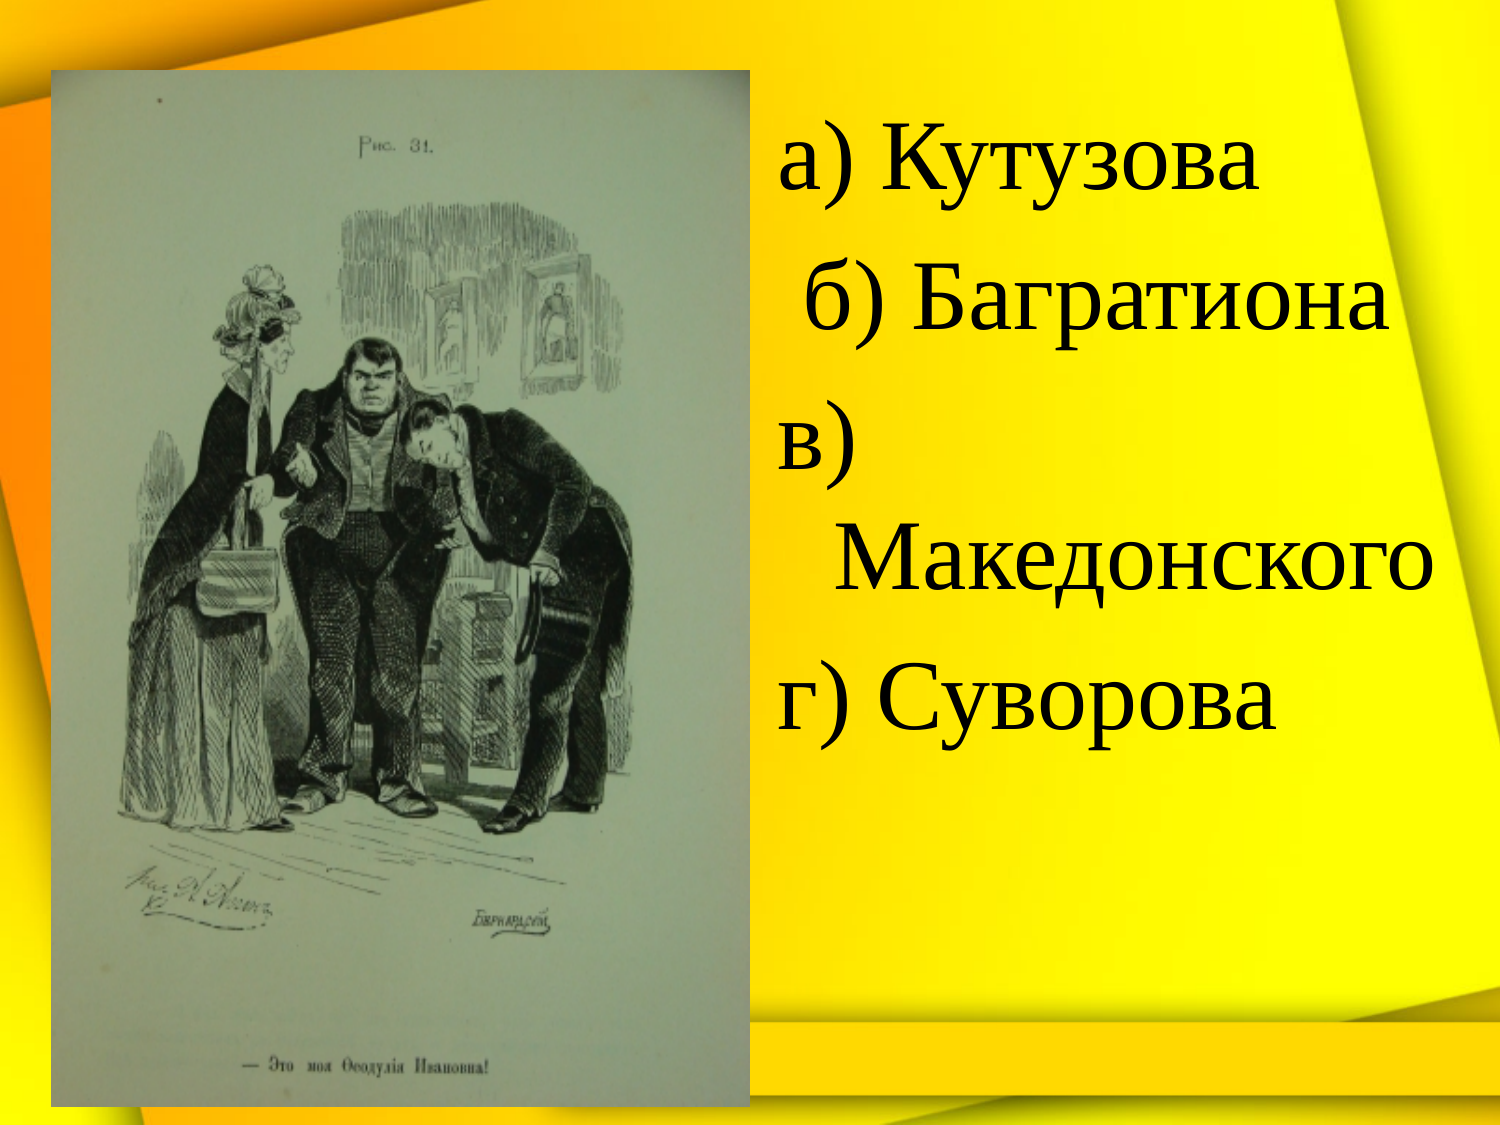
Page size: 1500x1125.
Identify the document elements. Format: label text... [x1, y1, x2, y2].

picture [0, 0, 1500, 1125]
list а) Кутузова б) Багратиона в) Македонского г) Суворова [762, 81, 1466, 1067]
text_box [50, 70, 751, 1107]
